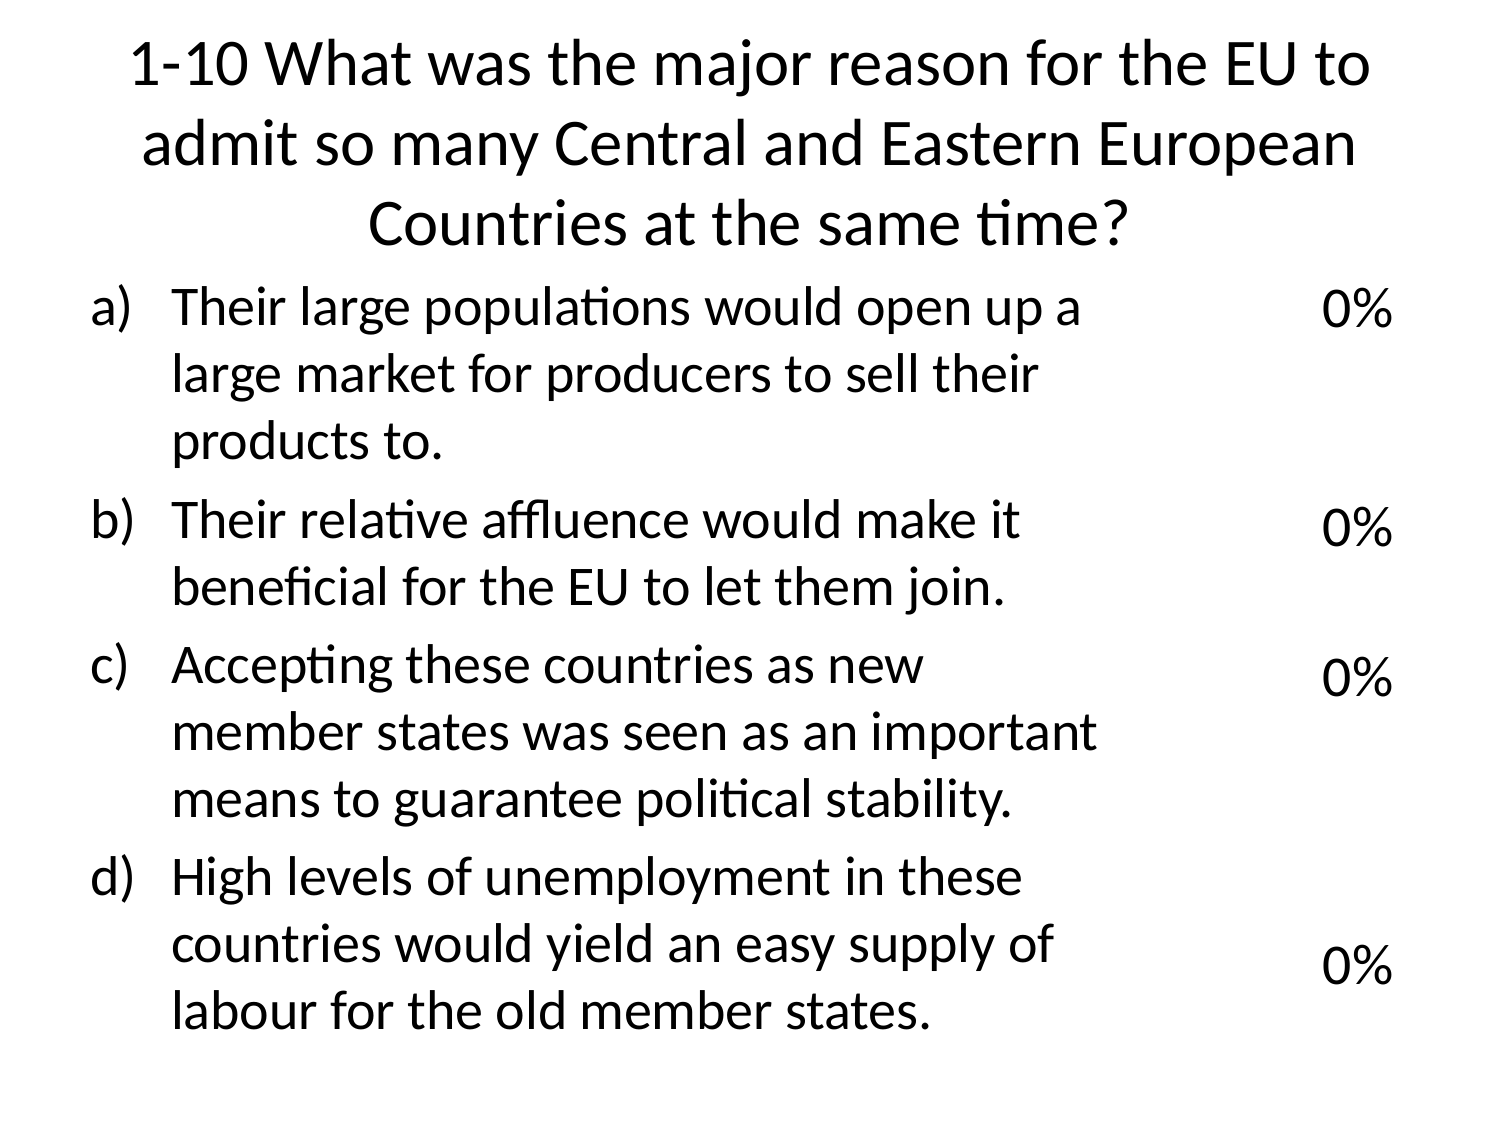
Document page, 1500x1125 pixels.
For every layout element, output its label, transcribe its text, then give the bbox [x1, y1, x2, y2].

list Their large populations would open up a large market for producers to sell their products to. Their relative affluence would make it beneficial for the EU to let them join. Accepting these countries as new member states was seen as an important means to guarantee political stability. High levels of unemployment in these countries would yield an easy supply of labour for the old member states. [74, 262, 1117, 1087]
list 0% 0% 0% 0% [1124, 262, 1409, 1006]
title 1-10 What was the major reason for the EU to admit so many Central and Eastern European Countries at the same time? [74, 11, 1426, 267]
